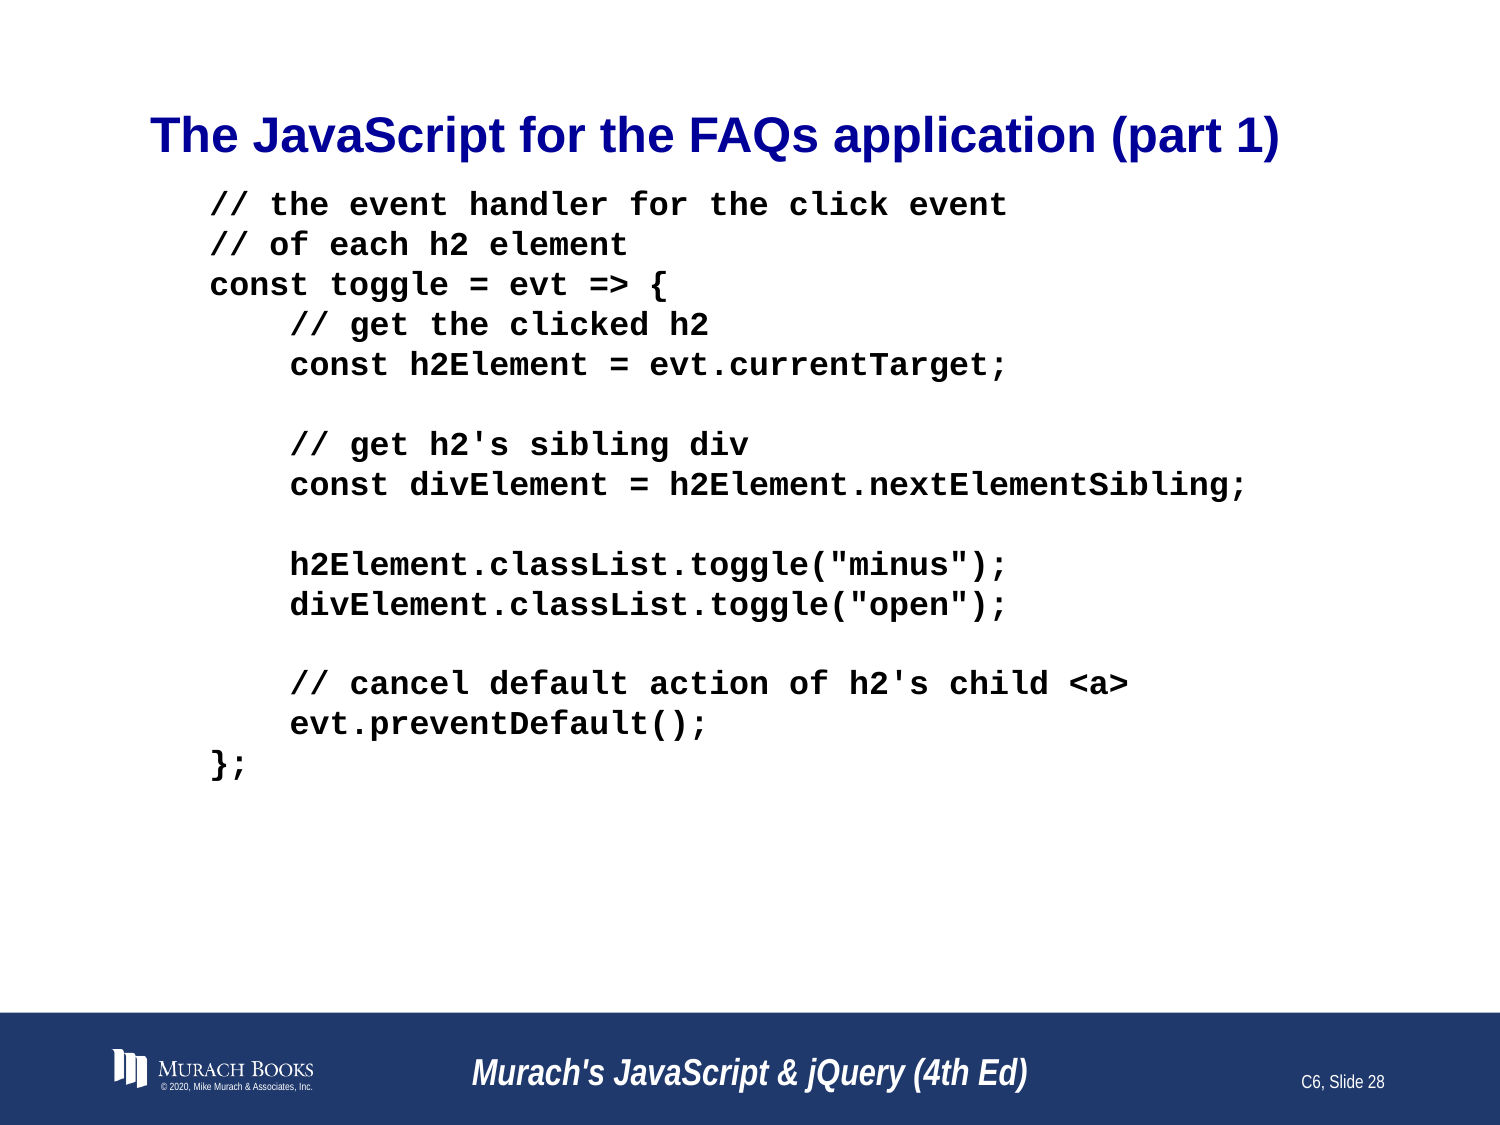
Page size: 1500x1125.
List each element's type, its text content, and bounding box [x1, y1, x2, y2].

slide_number Murach's JavaScript & jQuery (4th Ed) [463, 1025, 1050, 1100]
slide_number C6, Slide 28 [1087, 1025, 1400, 1100]
title The JavaScript for the FAQs application (part 1) [150, 102, 1350, 164]
footer © 2020, Mike Murach & Associates, Inc. [12, 1025, 463, 1100]
list // the event handler for the click event // of each h2 element const toggle = evt => { // get the clicked h2 const h2Element = evt.currentTarget; // get h2's sibling div const divElement = h2Element.nextElementSibling; h2Element.classList.toggle("minus"); divElement.classList.toggle("open"); // cancel default action of h2's child <a> evt.preventDefault(); }; [137, 174, 1350, 975]
